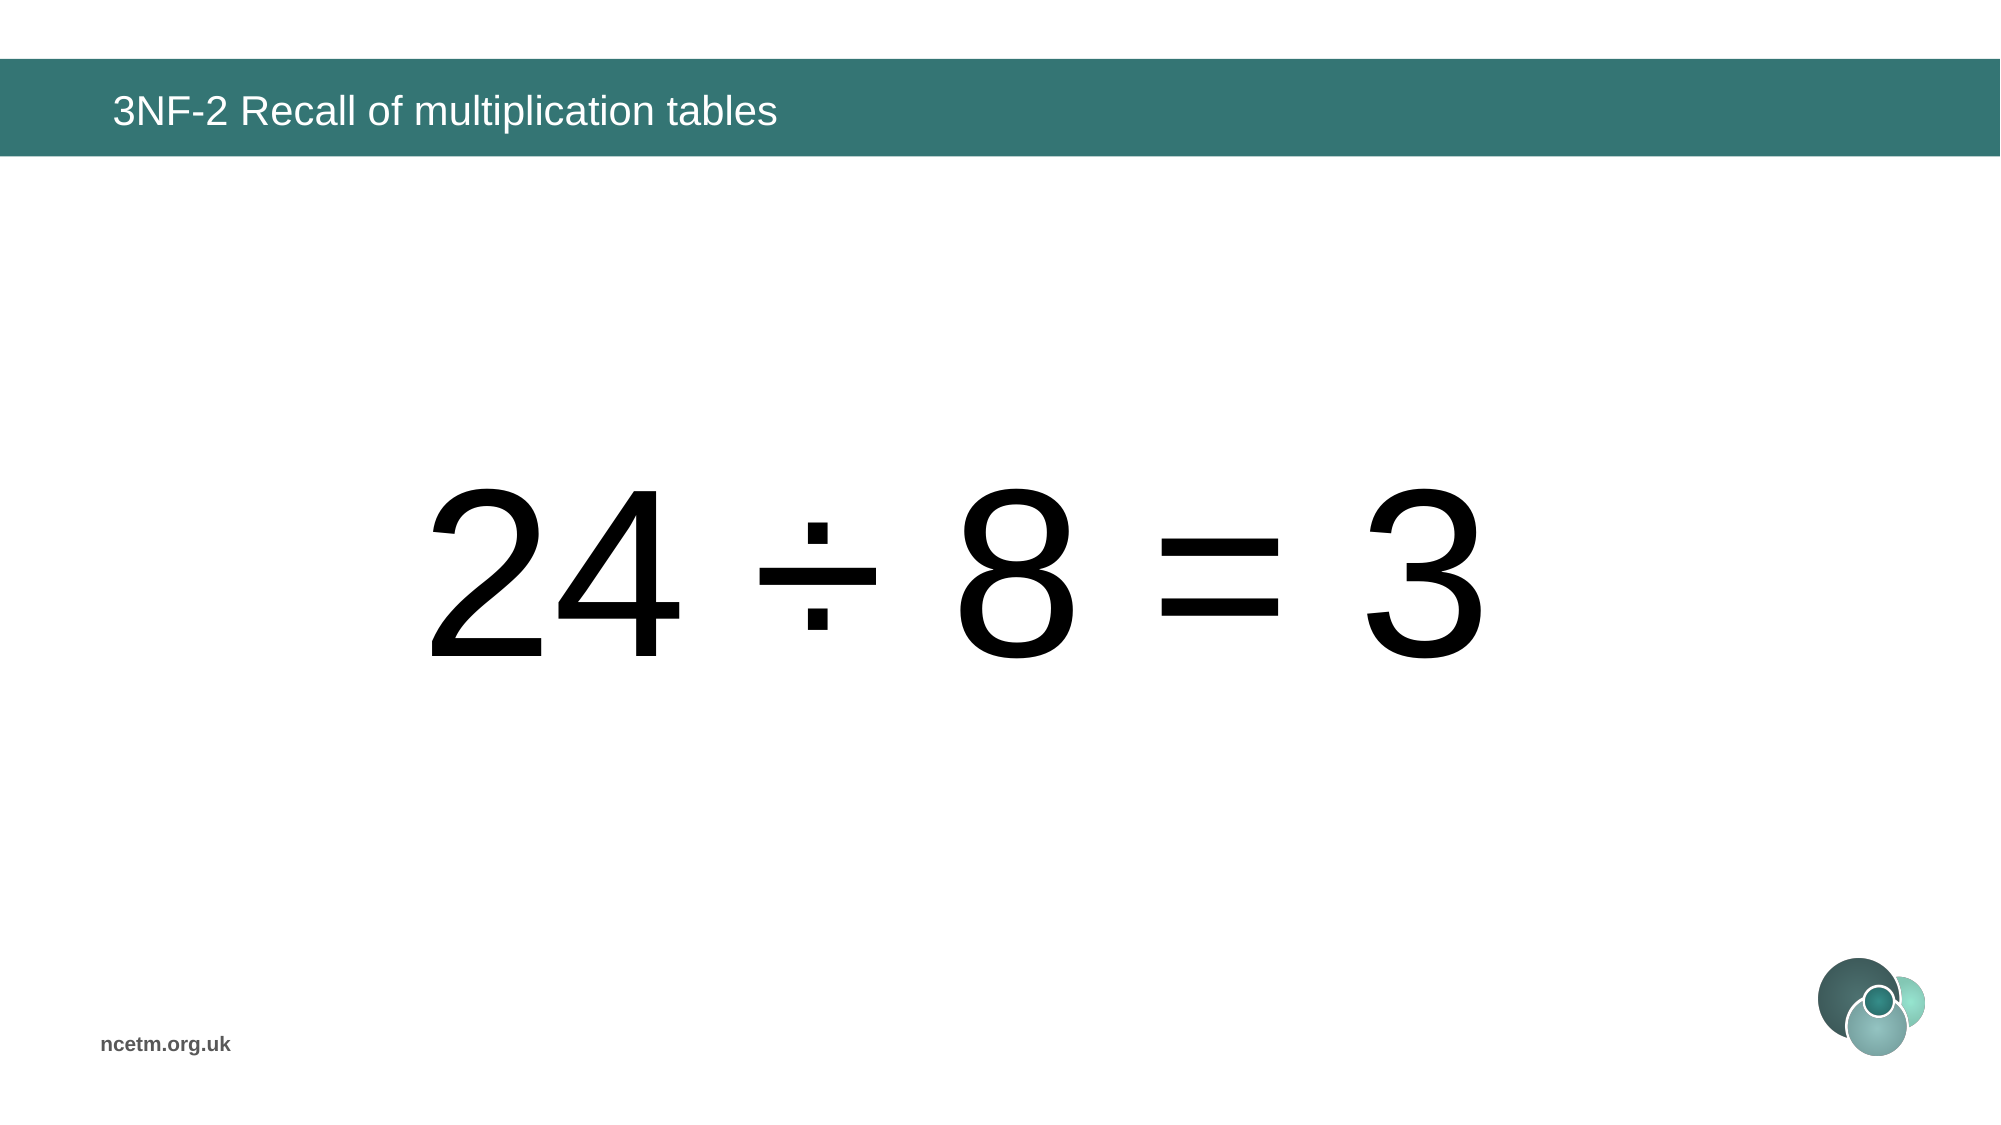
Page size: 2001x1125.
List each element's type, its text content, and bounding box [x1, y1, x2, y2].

title 3NF-2 Recall of multiplication tables [97, 76, 1945, 147]
text_box 3 [1344, 409, 1508, 712]
text_box 24 ÷ 8 = [405, 409, 1344, 712]
picture [1818, 958, 1925, 1056]
